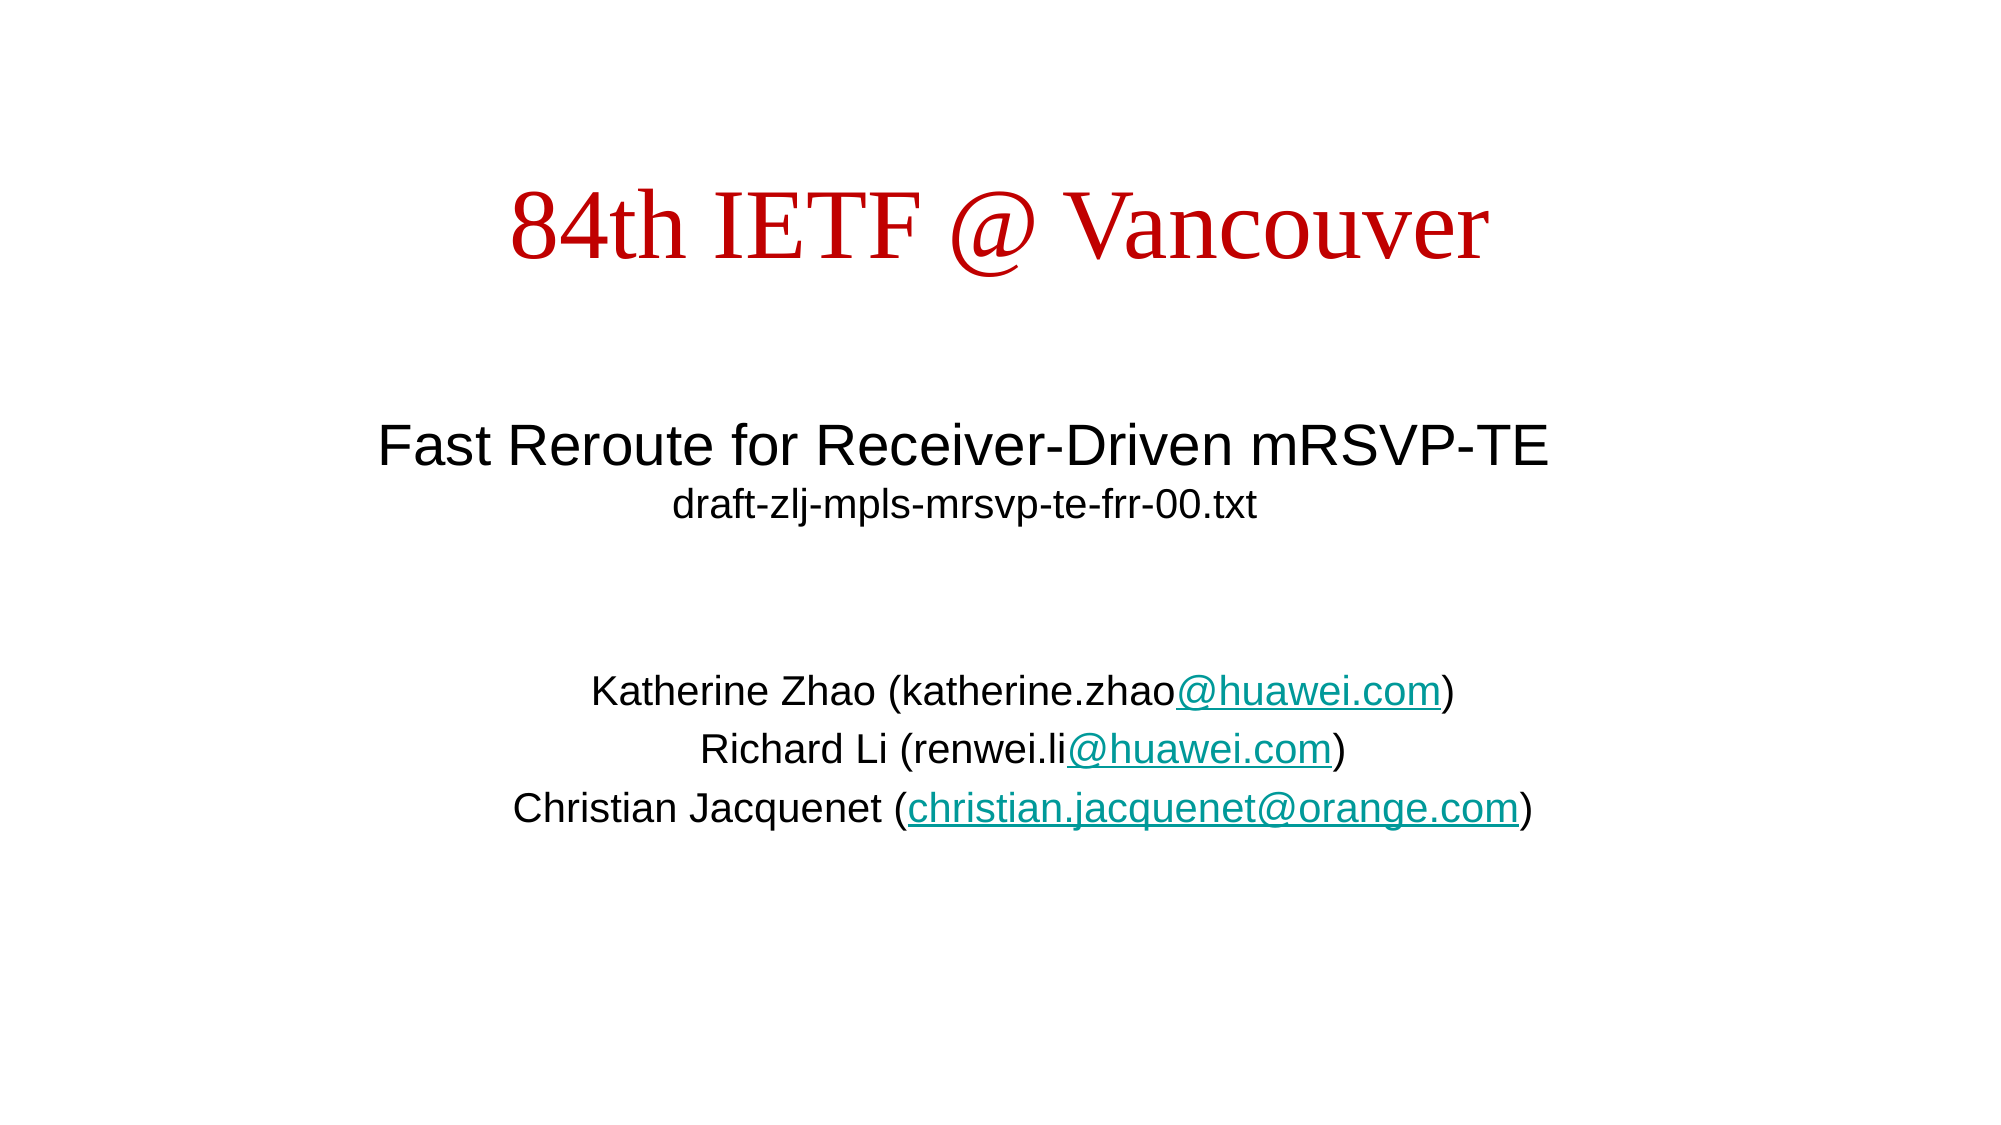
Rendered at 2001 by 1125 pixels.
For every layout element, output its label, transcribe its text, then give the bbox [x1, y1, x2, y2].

subtitle Katherine Zhao (katherine.zhao@huawei.com) Richard Li (renwei.li@huawei.com) Christian Jacquenet (christian.jacquenet@orange.com) [322, 597, 1724, 886]
title Fast Reroute for Receiver-Driven mRSVP-TE draft-zlj-mpls-mrsvp-te-frr-00.txt [0, 373, 1930, 562]
text_box 84th IETF @ Vancouver [150, 125, 1851, 313]
